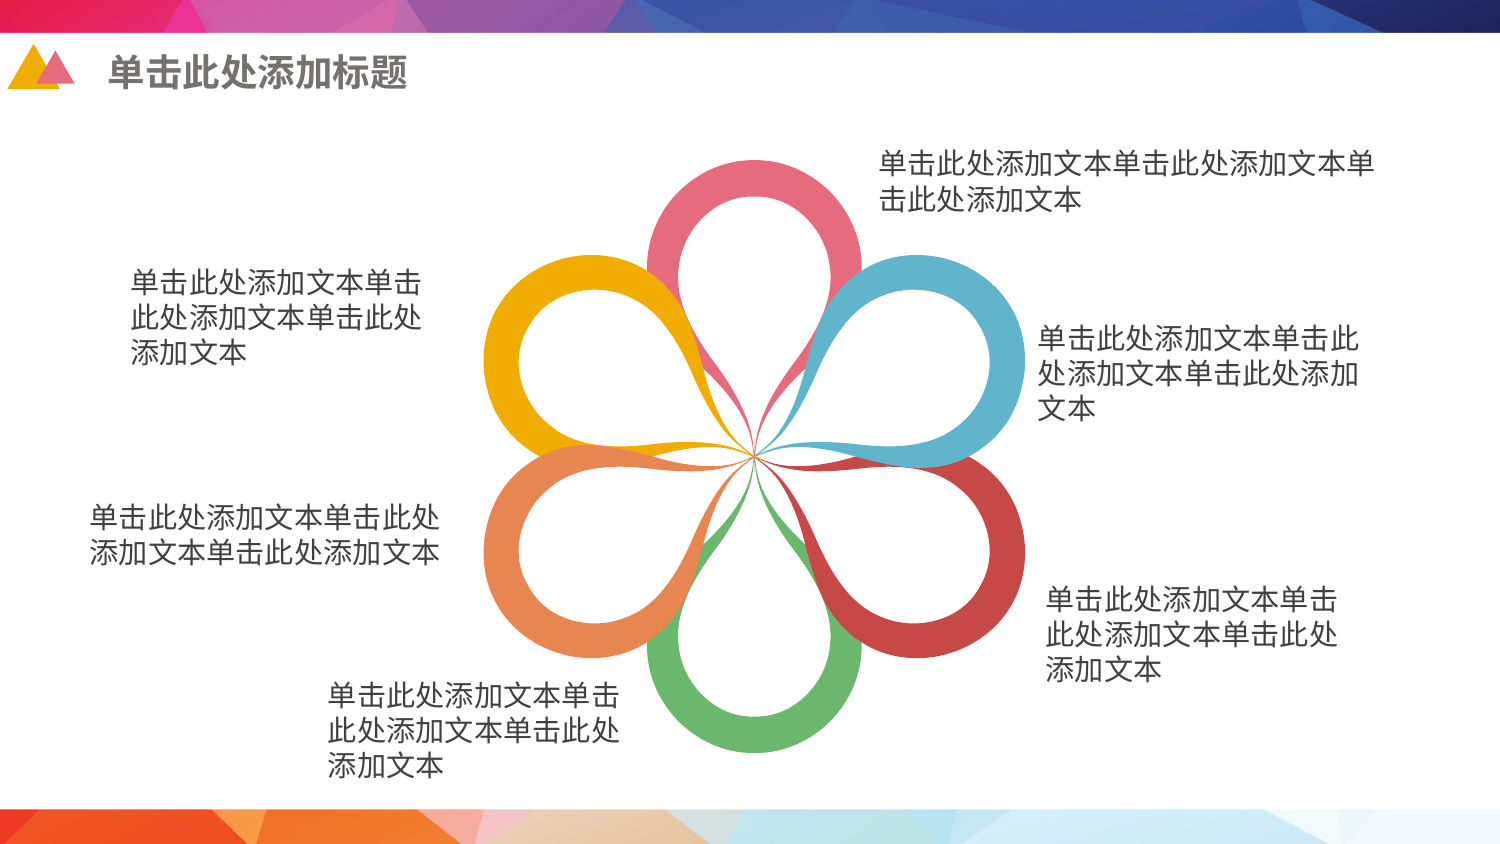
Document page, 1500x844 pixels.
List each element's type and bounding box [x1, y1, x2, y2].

picture [0, 0, 1500, 844]
text_box [480, 159, 1029, 754]
